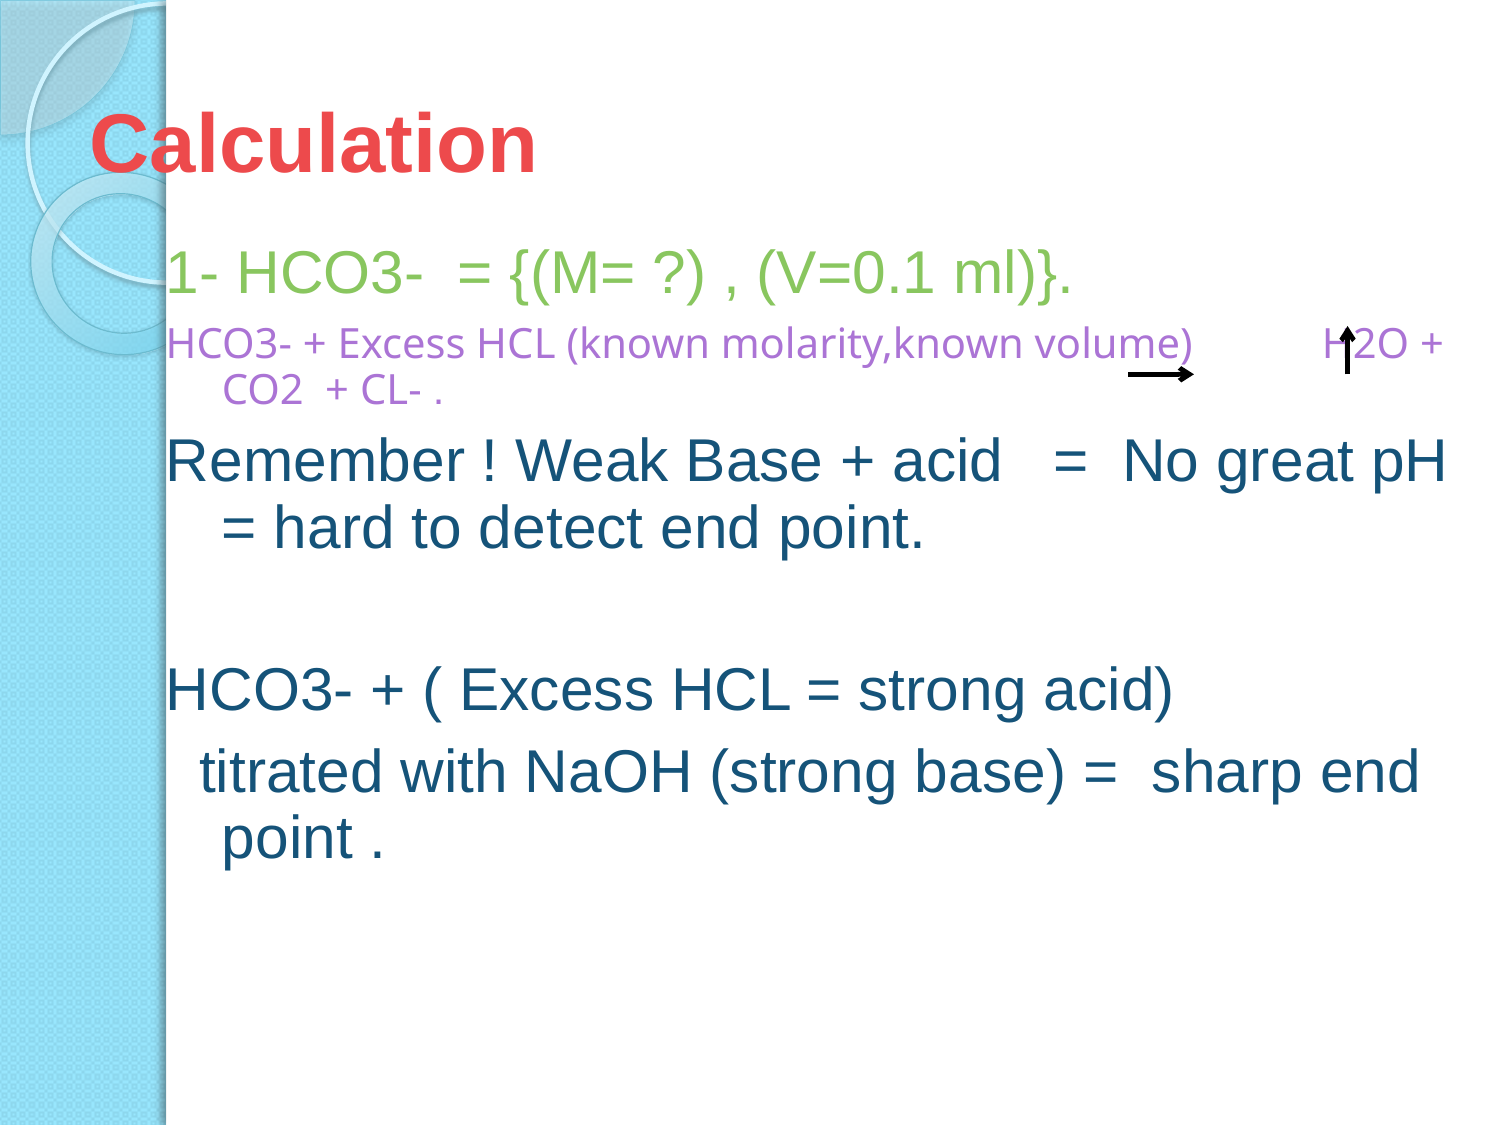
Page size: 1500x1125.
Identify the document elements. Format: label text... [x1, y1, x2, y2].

title Calculation [75, 45, 1426, 233]
list 1- HCO3- = {(M= ?) , (V=0.1 ml)}. HCO3- + Excess HCL (known molarity,known volume) H2O + CO2 + CL- . Remember ! Weak Base + acid = No great pH = hard to detect end point. HCO3- + ( Excess HCL = strong acid) titrated with NaOH (strong base) = sharp end point . [150, 232, 1500, 976]
